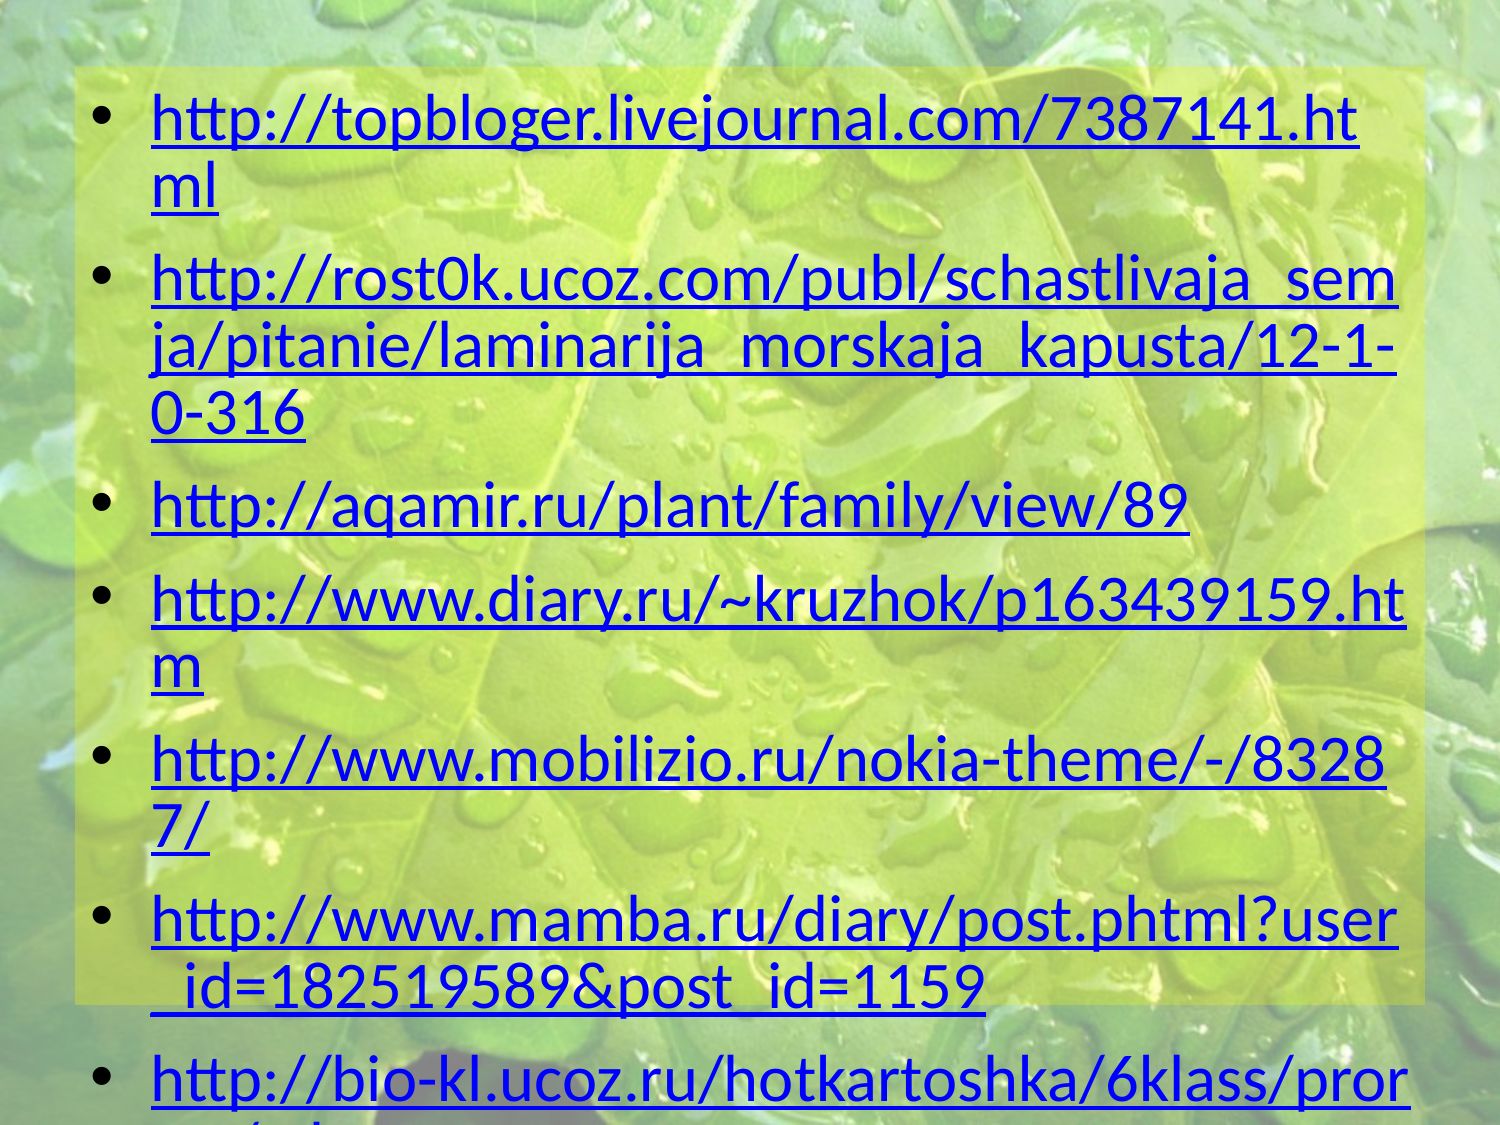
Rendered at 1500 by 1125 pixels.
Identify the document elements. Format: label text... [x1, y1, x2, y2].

list http://topbloger.livejournal.com/7387141.html http://rost0k.ucoz.com/publ/schastlivaja_semja/pitanie/laminarija_morskaja_kapusta/12-1-0-316 http://aqamir.ru/plant/family/view/89 http://www.diary.ru/~kruzhok/p163439159.htm http://www.mobilizio.ru/nokia-theme/-/83287/ http://www.mamba.ru/diary/post.phtml?user_id=182519589&post_id=1159 http://bio-kl.ucoz.ru/hotkartoshka/6klass/prorost/1.htm http://www.legom.ru/blog/vegcrop/25/ http://www.drugsbrand.info/tselebne/fitopatogennye-mikoplazmy-vozbuditeli-boleznej-rastenij/ [75, 66, 1425, 1005]
